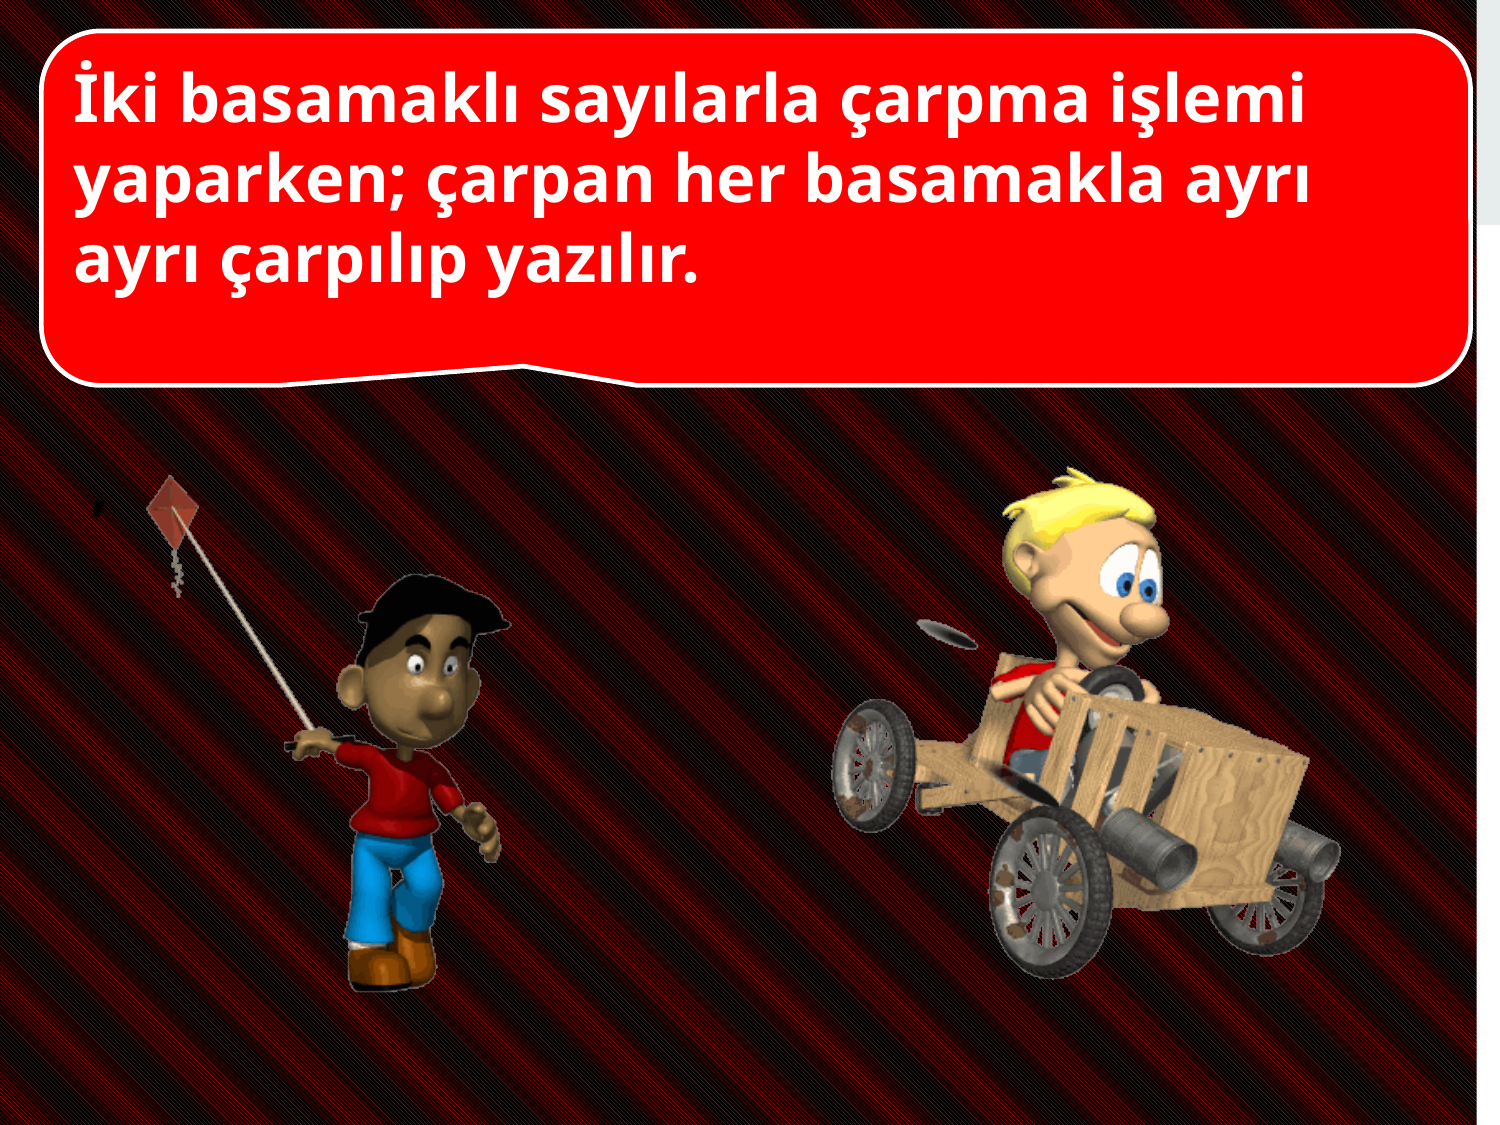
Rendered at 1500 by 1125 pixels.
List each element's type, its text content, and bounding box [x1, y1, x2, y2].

picture [796, 453, 1375, 1002]
text_box İki basamaklı sayılarla çarpma işlemi yaparken; çarpan her basamakla ayrı ayrı çarpılıp yazılır. , [41, 30, 1471, 386]
picture [135, 432, 557, 1020]
